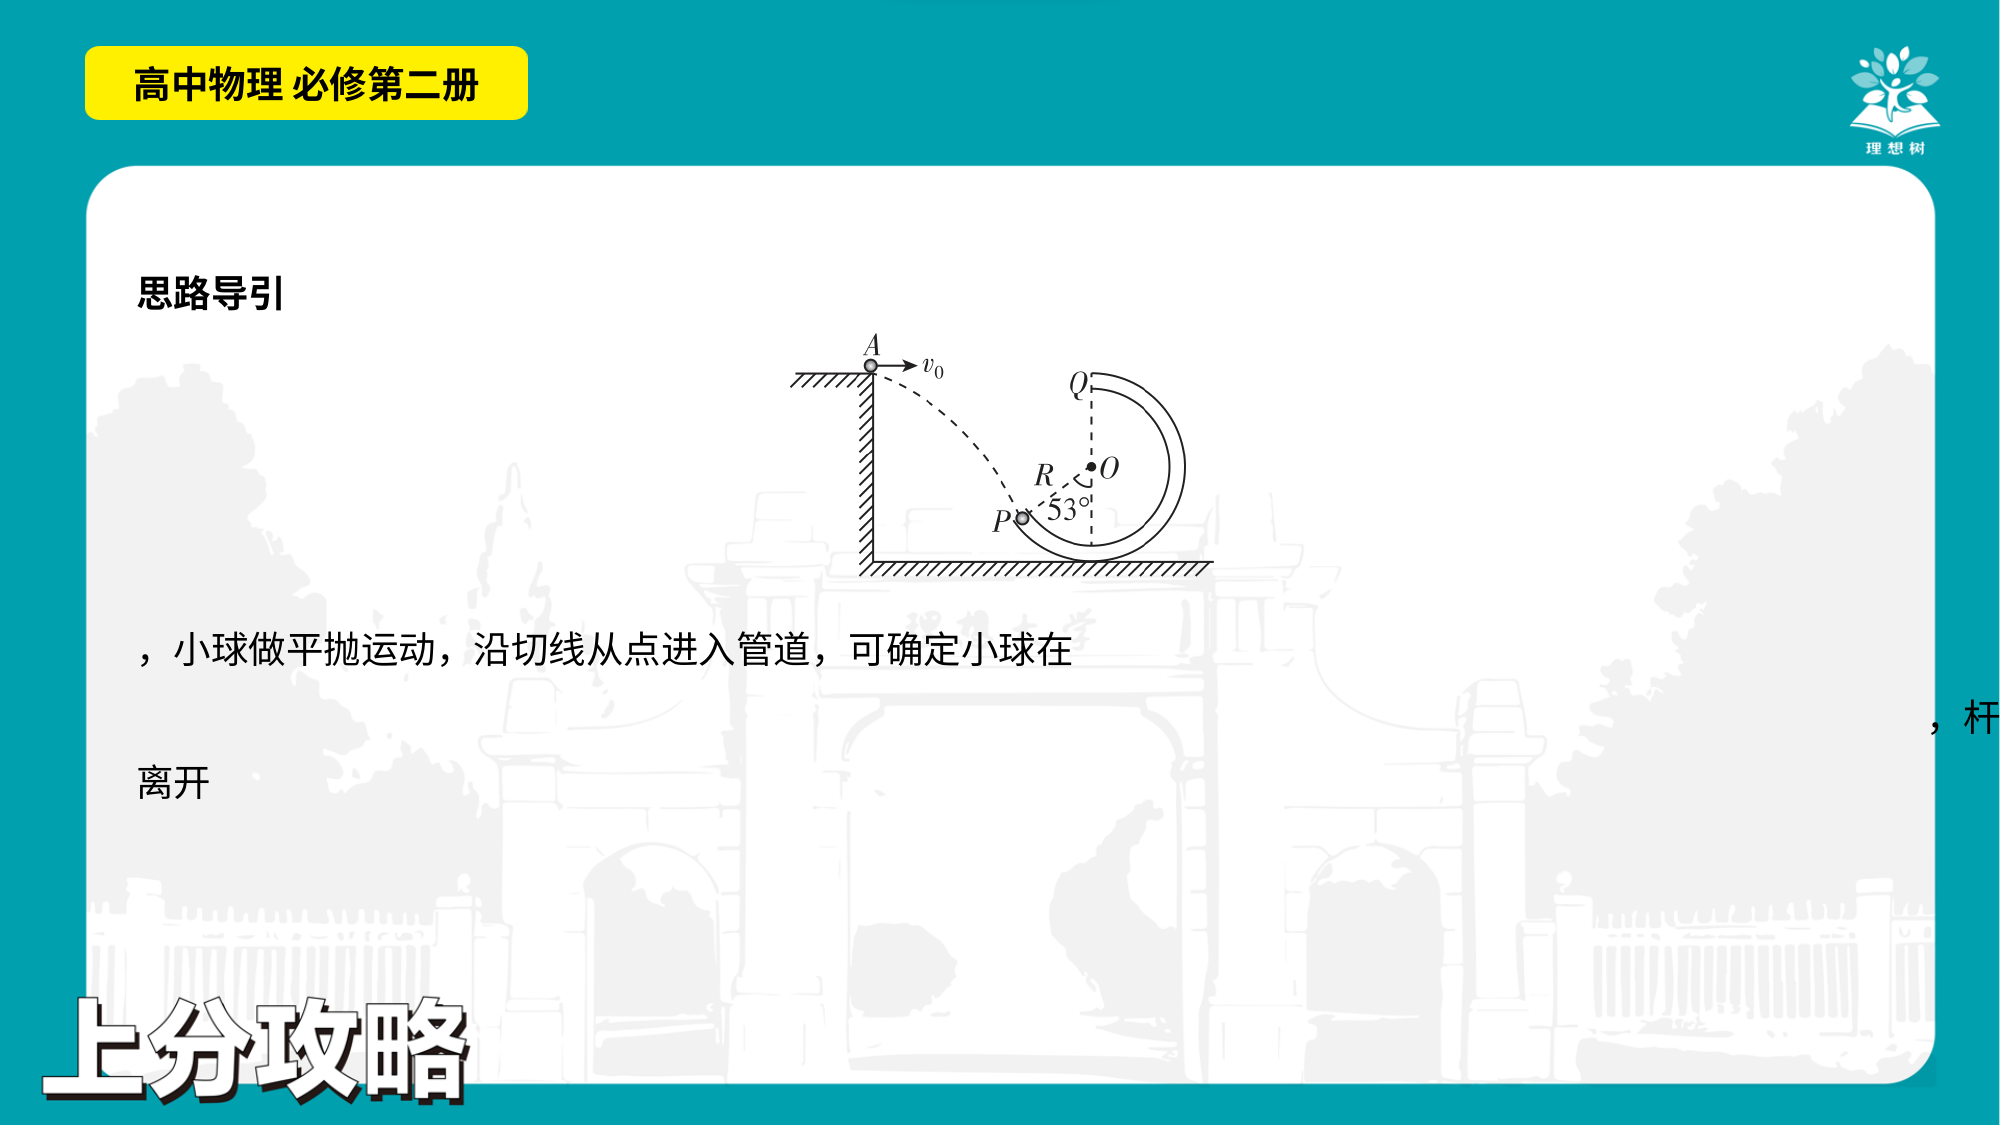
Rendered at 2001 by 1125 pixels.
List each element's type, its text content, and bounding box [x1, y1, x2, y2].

picture [0, 0, 2000, 1125]
text_box 思路导引 [136, 248, 1865, 308]
